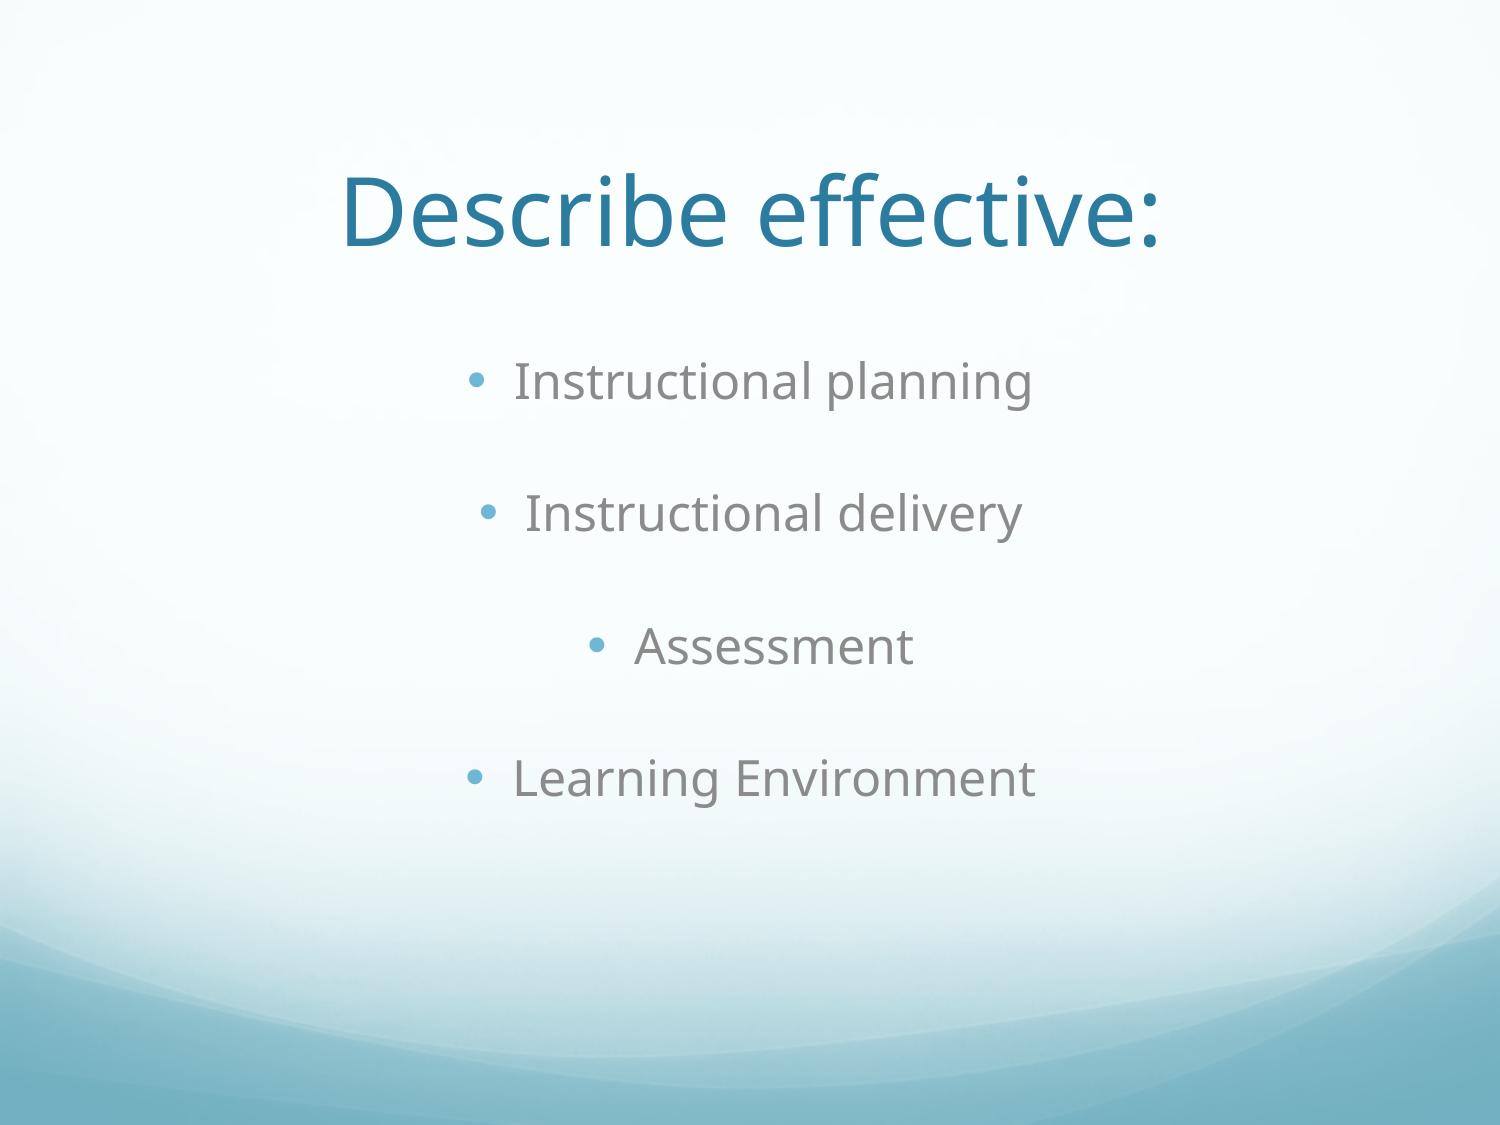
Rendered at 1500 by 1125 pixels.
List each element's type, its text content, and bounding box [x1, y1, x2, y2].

title Describe effective: [90, 50, 1412, 274]
list Instructional planning Instructional delivery Assessment Learning Environment [90, 341, 1412, 885]
